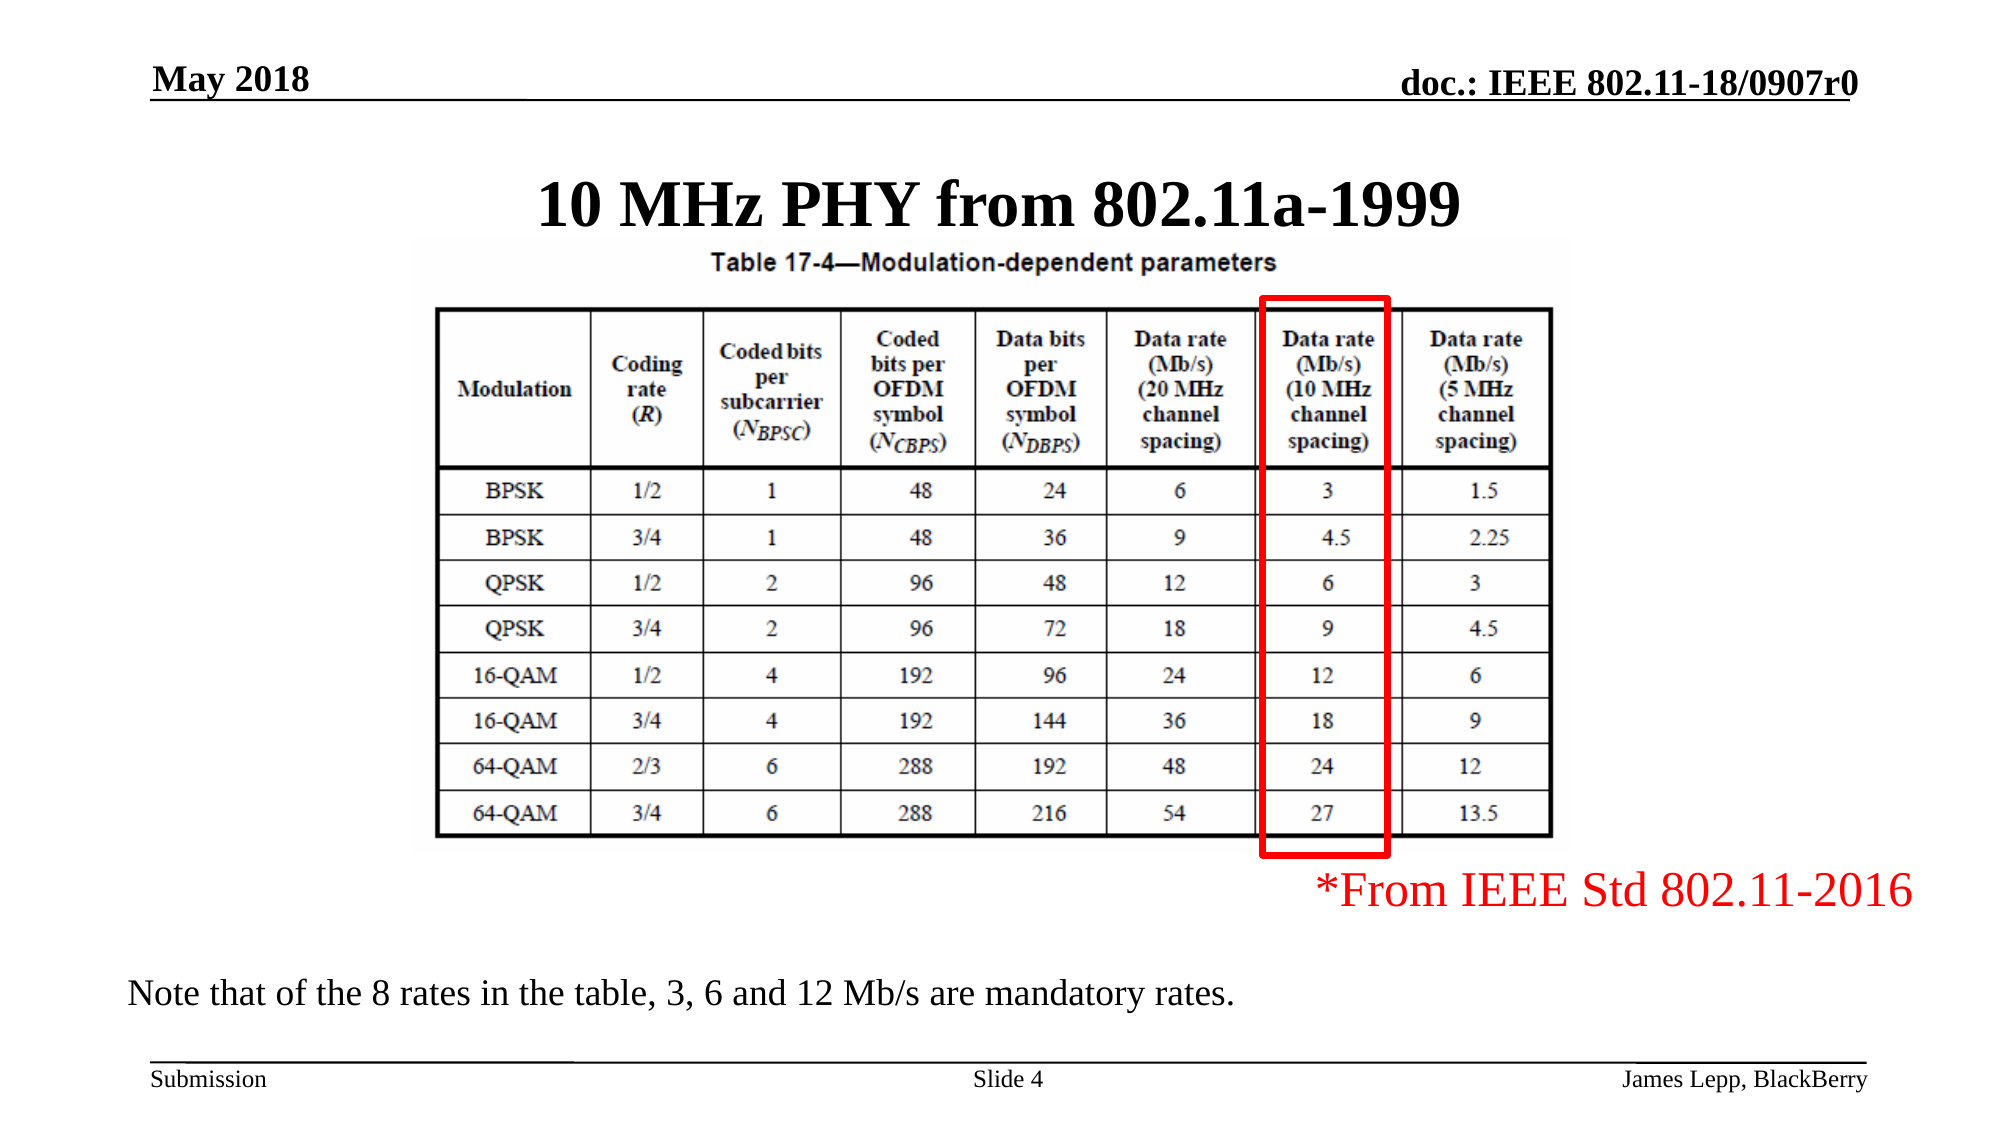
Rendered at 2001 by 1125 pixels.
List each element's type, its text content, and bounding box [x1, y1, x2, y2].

picture [412, 237, 1569, 854]
footer James Lepp, BlackBerry [1171, 1061, 1869, 1093]
slide_number Slide 4 [950, 1061, 1067, 1123]
title 10 MHz PHY from 802.11a-1999 [149, 112, 1850, 288]
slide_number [152, 54, 563, 100]
text_box *From IEEE Std 802.11-2016 [1299, 848, 1950, 924]
text_box Note that of the 8 rates in the table, 3, 6 and 12 Mb/s are mandatory rates. [112, 960, 1300, 1021]
